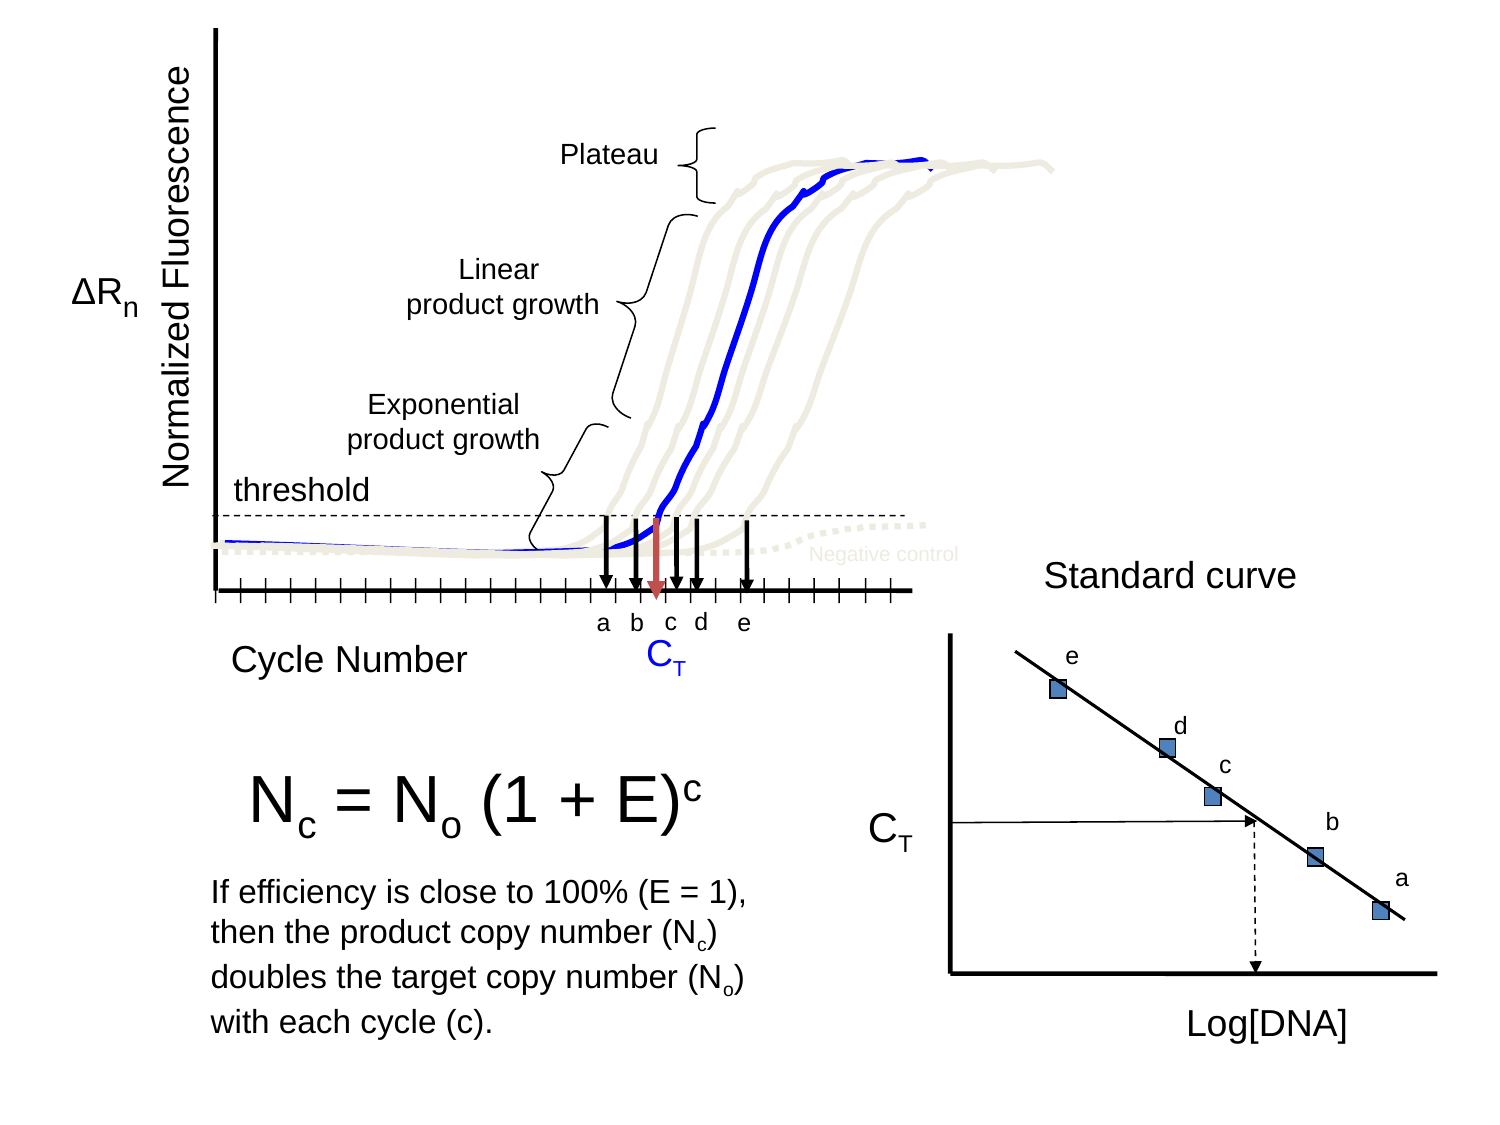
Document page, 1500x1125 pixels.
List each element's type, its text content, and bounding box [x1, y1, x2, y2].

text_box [55, 27, 1054, 689]
text_box Nc = No (1 + E)c [234, 747, 717, 854]
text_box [852, 543, 1438, 1053]
text_box If efficiency is close to 100% (E = 1), then the product copy number (Nc) doubles the target copy number (No) with each cycle (c). [195, 862, 775, 1048]
